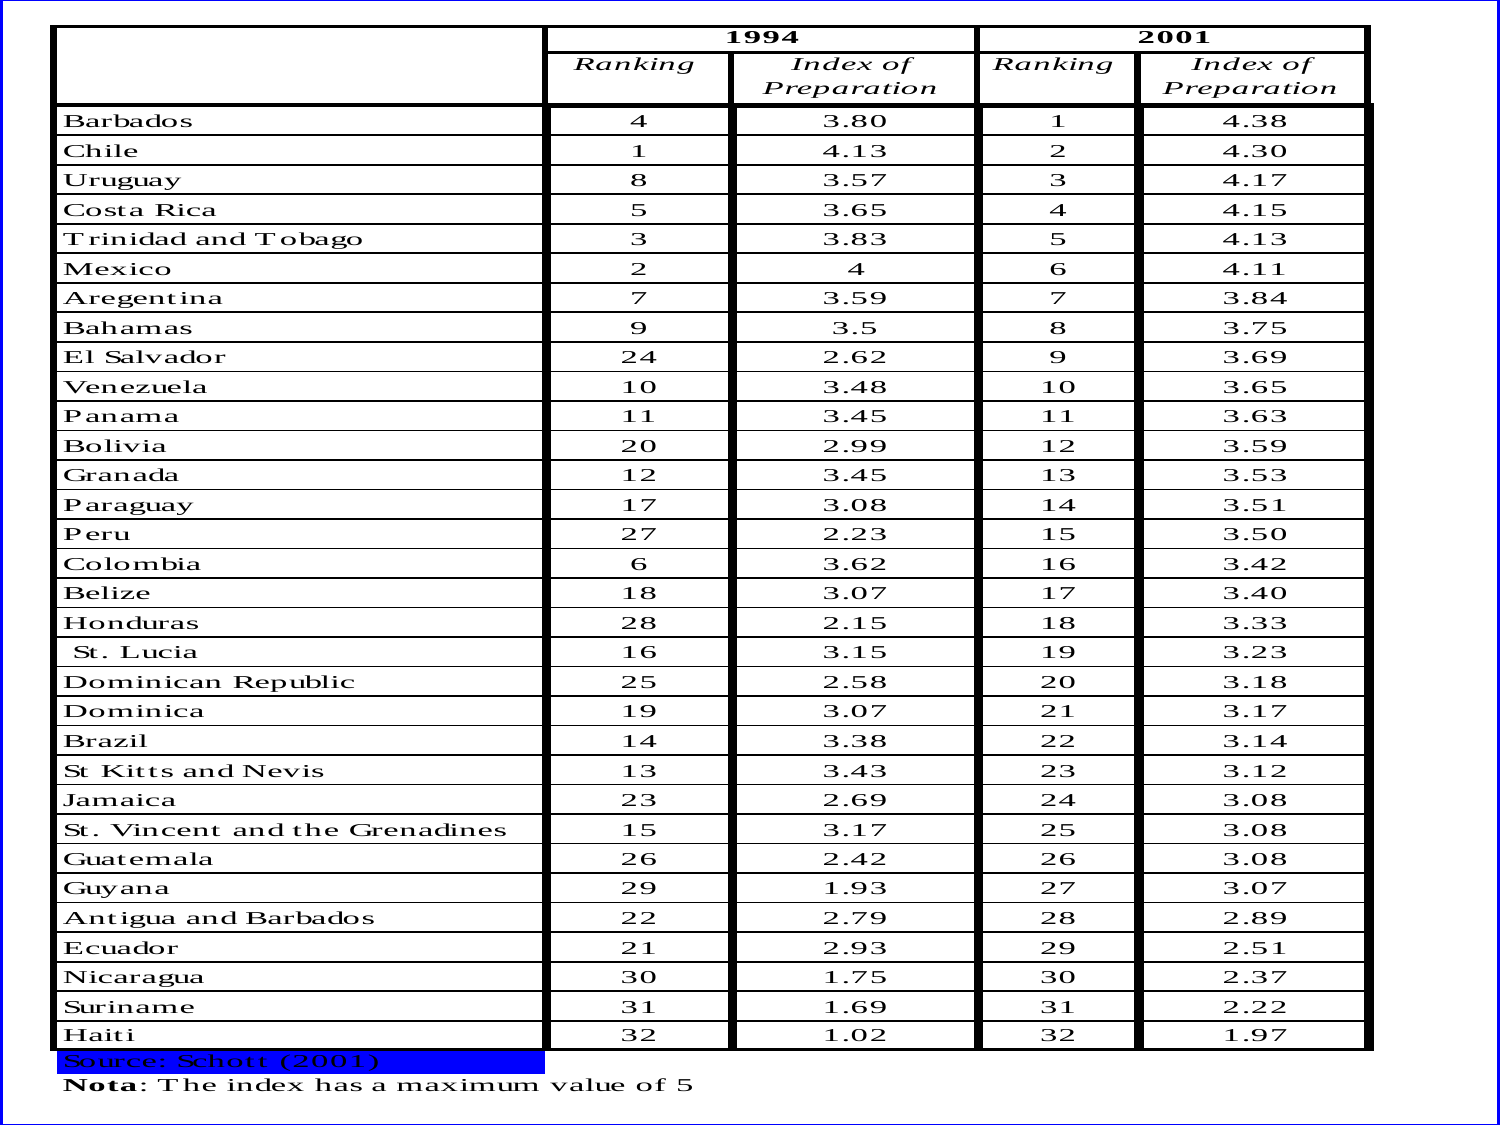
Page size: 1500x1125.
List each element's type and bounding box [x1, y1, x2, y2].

text_box [0, 0, 1500, 1125]
